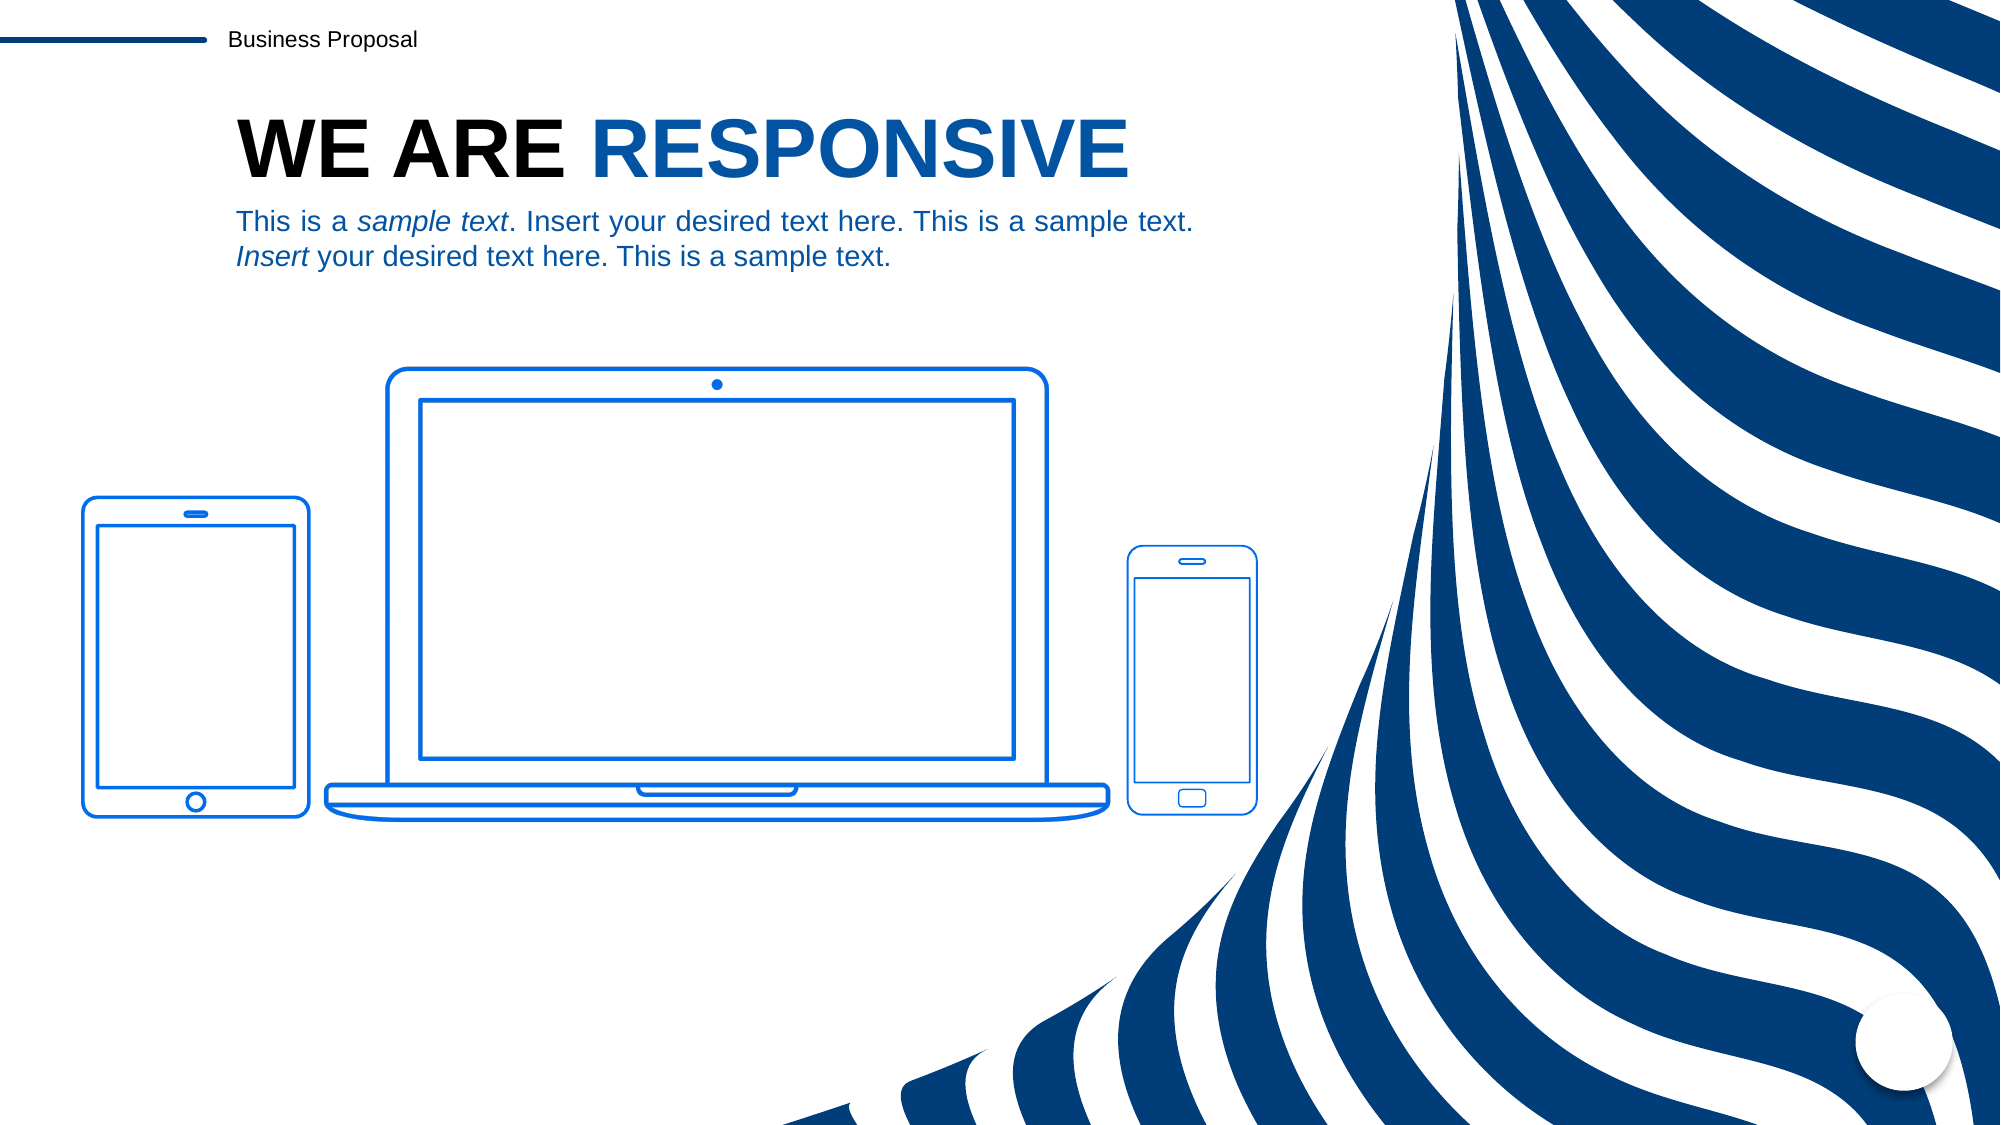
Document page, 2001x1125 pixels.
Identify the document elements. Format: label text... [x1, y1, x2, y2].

picture [322, 358, 1112, 828]
text_box This is a sample text. Insert your desired text here. This is a sample text. Insert your desired text here. This is a sample text. [221, 195, 1210, 280]
text_box WE ARE RESPONSIVE [223, 87, 1147, 195]
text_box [81, 495, 311, 819]
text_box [1126, 544, 1258, 816]
text_box Business Proposal [213, 16, 461, 60]
